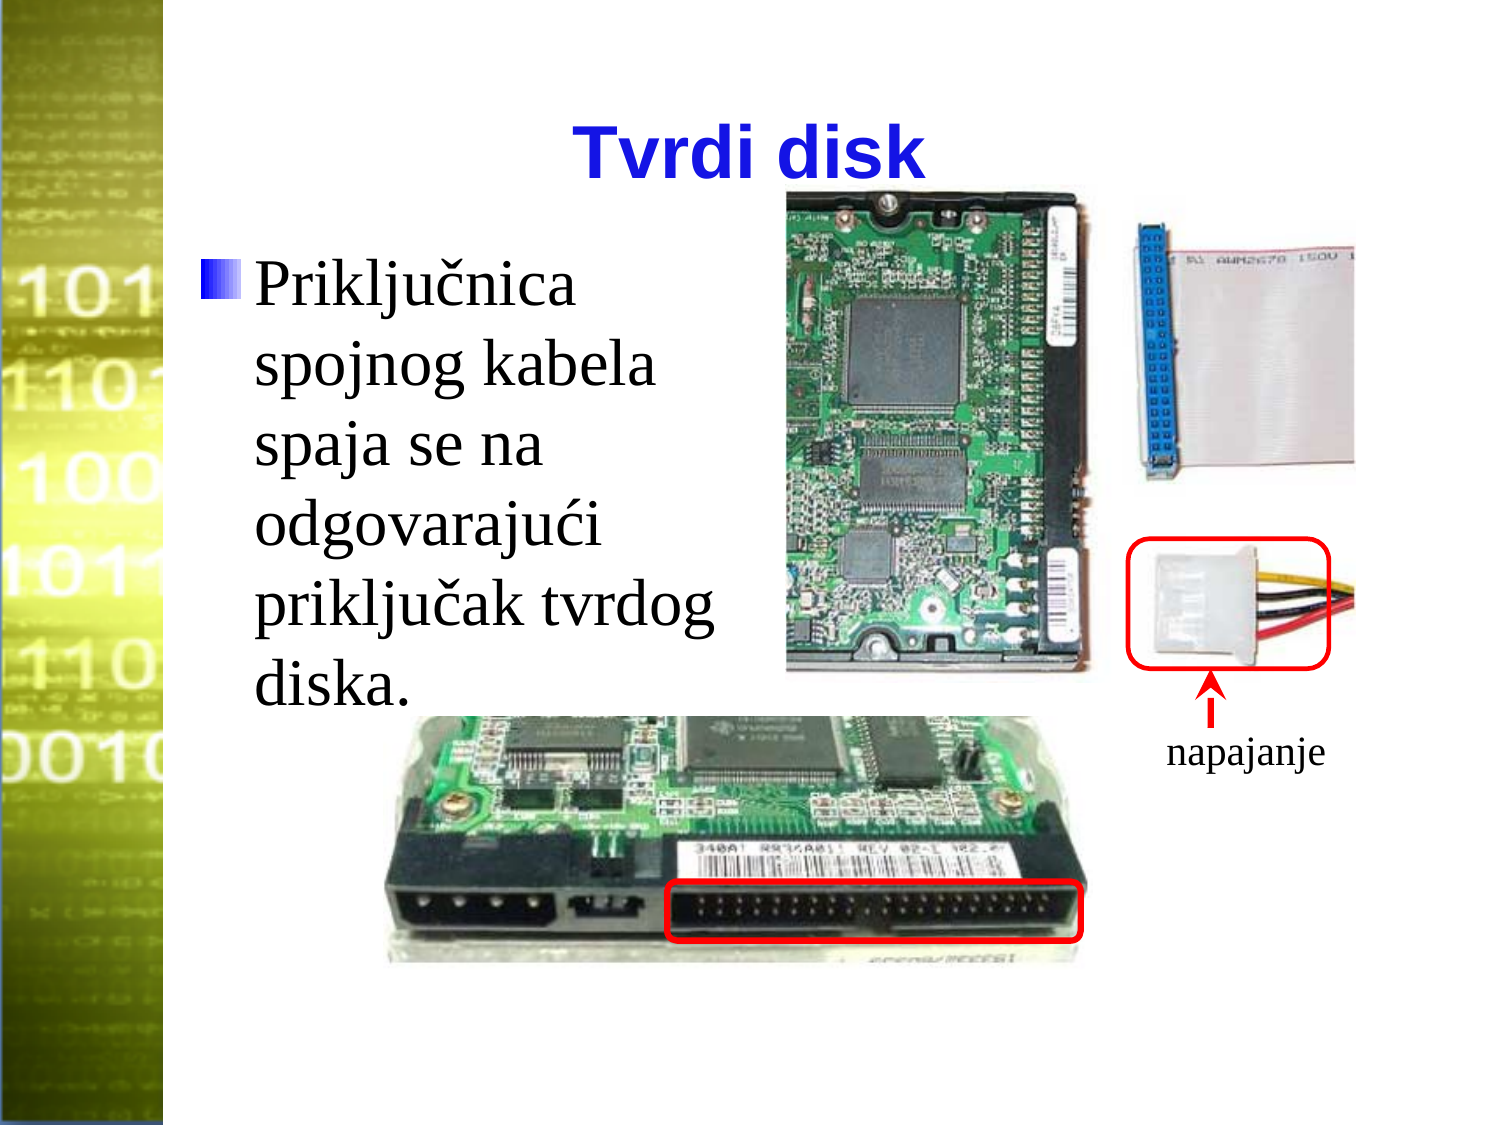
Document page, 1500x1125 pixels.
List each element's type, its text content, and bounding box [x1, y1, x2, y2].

picture [198, 255, 245, 303]
list Priključnica spojnog kabela spaja se na odgovarajući priključak tvrdog diska. [182, 231, 780, 600]
title Tvrdi disk [166, 54, 1388, 243]
picture [785, 184, 1356, 684]
picture [383, 715, 1093, 971]
picture [0, 0, 163, 1125]
text_box napajanje [1151, 716, 1400, 781]
